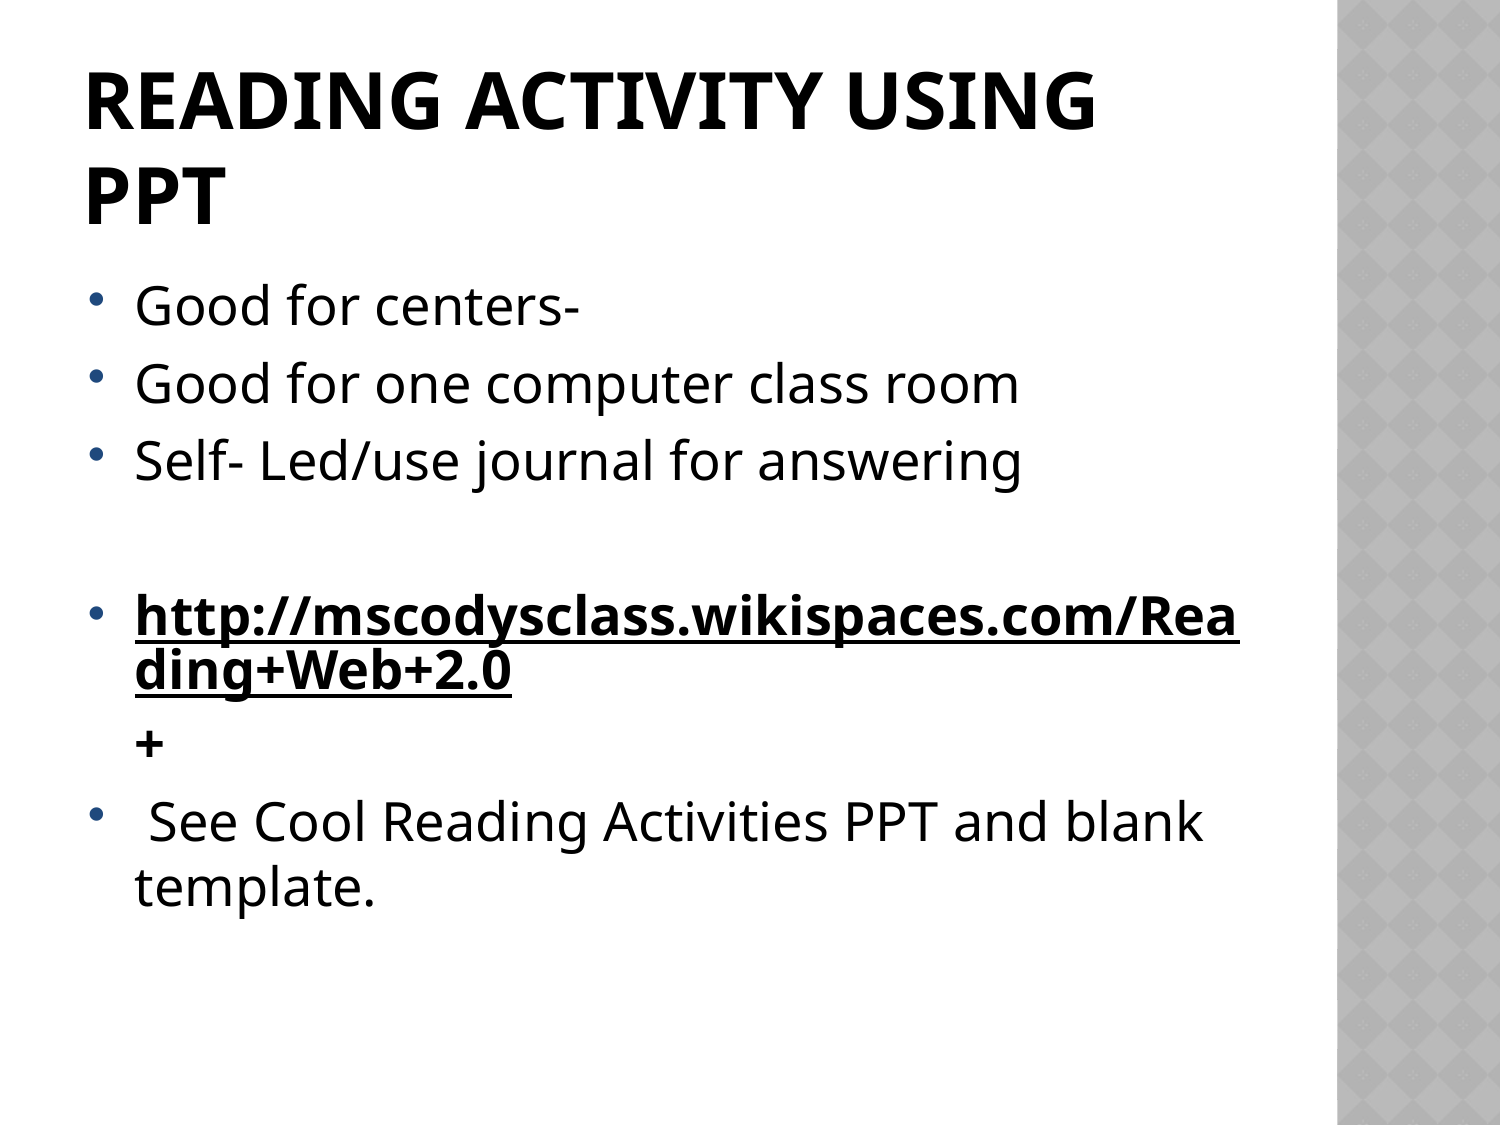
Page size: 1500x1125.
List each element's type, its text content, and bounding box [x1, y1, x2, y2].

title Reading Activity Using PPT [75, 52, 1263, 240]
list Good for centers- Good for one computer class room Self- Led/use journal for answering http://mscodysclass.wikispaces.com/Reading+Web+2.0+ See Cool Reading Activities PPT and blank template. [75, 264, 1263, 1059]
